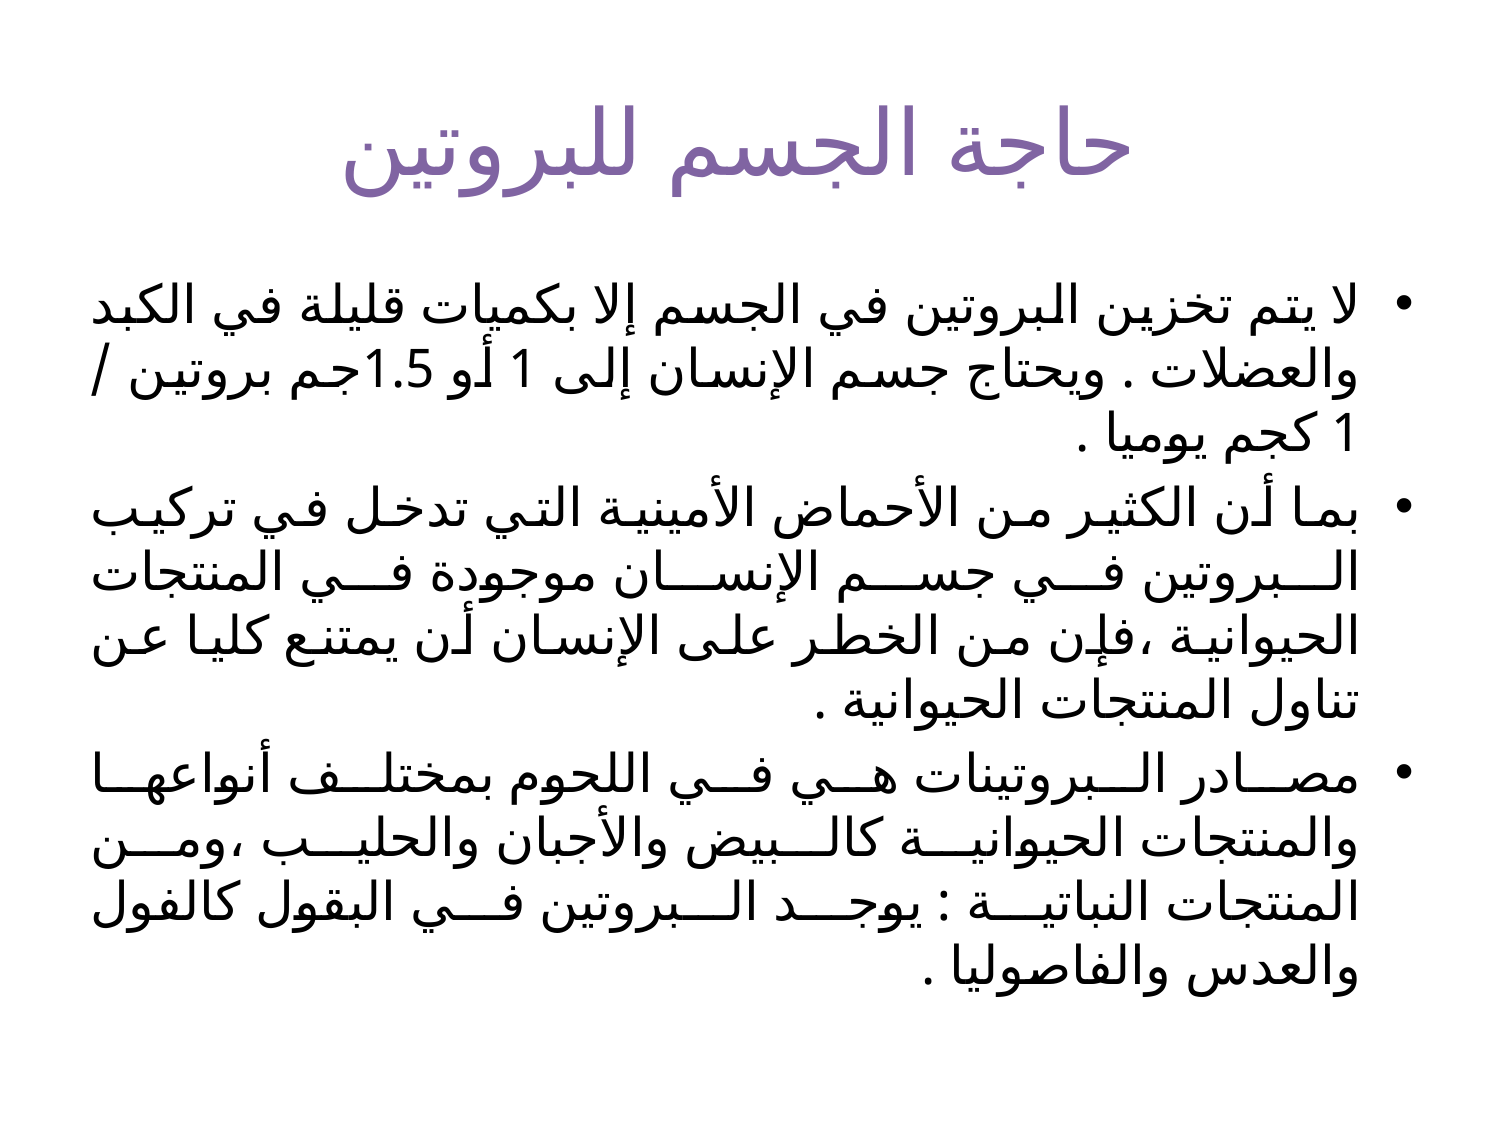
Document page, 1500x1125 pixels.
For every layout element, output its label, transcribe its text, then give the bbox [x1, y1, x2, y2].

title حاجة الجسم للبروتين [75, 45, 1425, 233]
list لا يتم تخزين البروتين في الجسم إلا بكميات قليلة في الكبد والعضلات . ويحتاج جسم الإنسان إلى 1 أو 1.5جم بروتين / 1 كجم يوميا . بما أن الكثير من الأحماض الأمينية التي تدخل في تركيب البروتين في جسم الإنسان موجودة في المنتجات الحيوانية ،فإن من الخطر على الإنسان أن يمتنع كليا عن تناول المنتجات الحيوانية . مصادر البروتينات هي في اللحوم بمختلف أنواعها والمنتجات الحيوانية كالبيض والأجبان والحليب ،ومن المنتجات النباتية : يوجد البروتين في البقول كالفول والعدس والفاصوليا . [75, 262, 1425, 1005]
